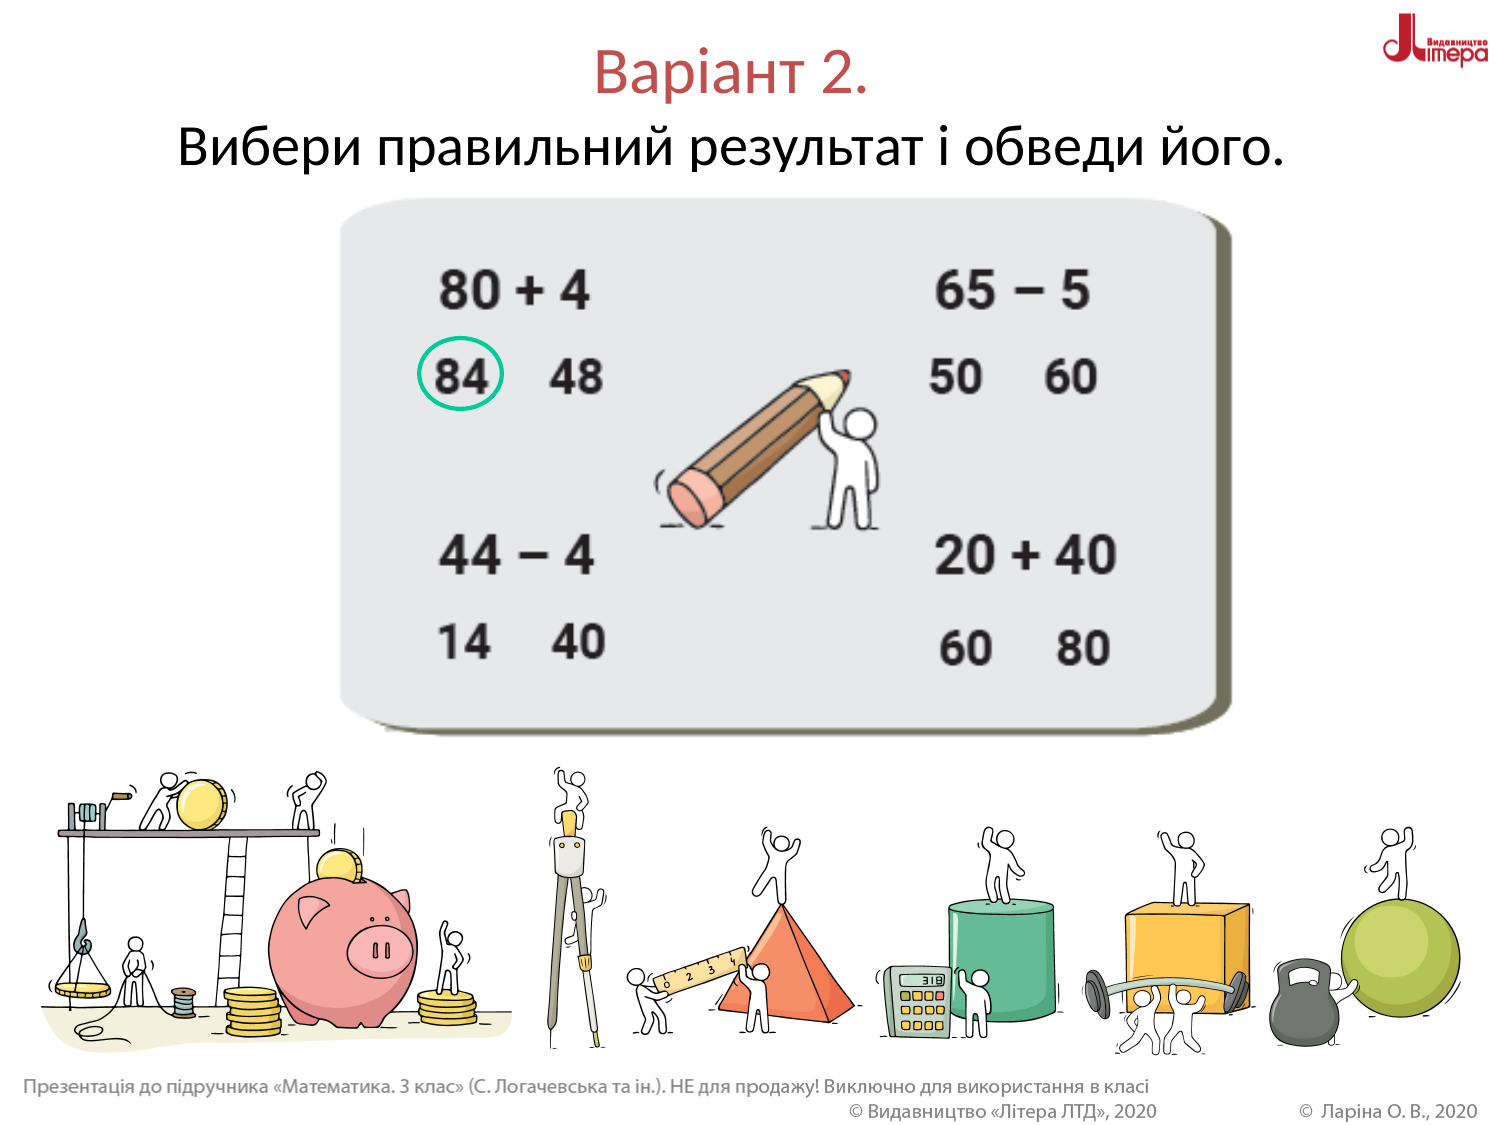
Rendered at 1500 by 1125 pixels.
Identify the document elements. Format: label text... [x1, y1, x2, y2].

picture [0, 0, 1500, 1125]
title Варіант 2. Вибери правильний результат і обведи його. [29, 19, 1436, 185]
